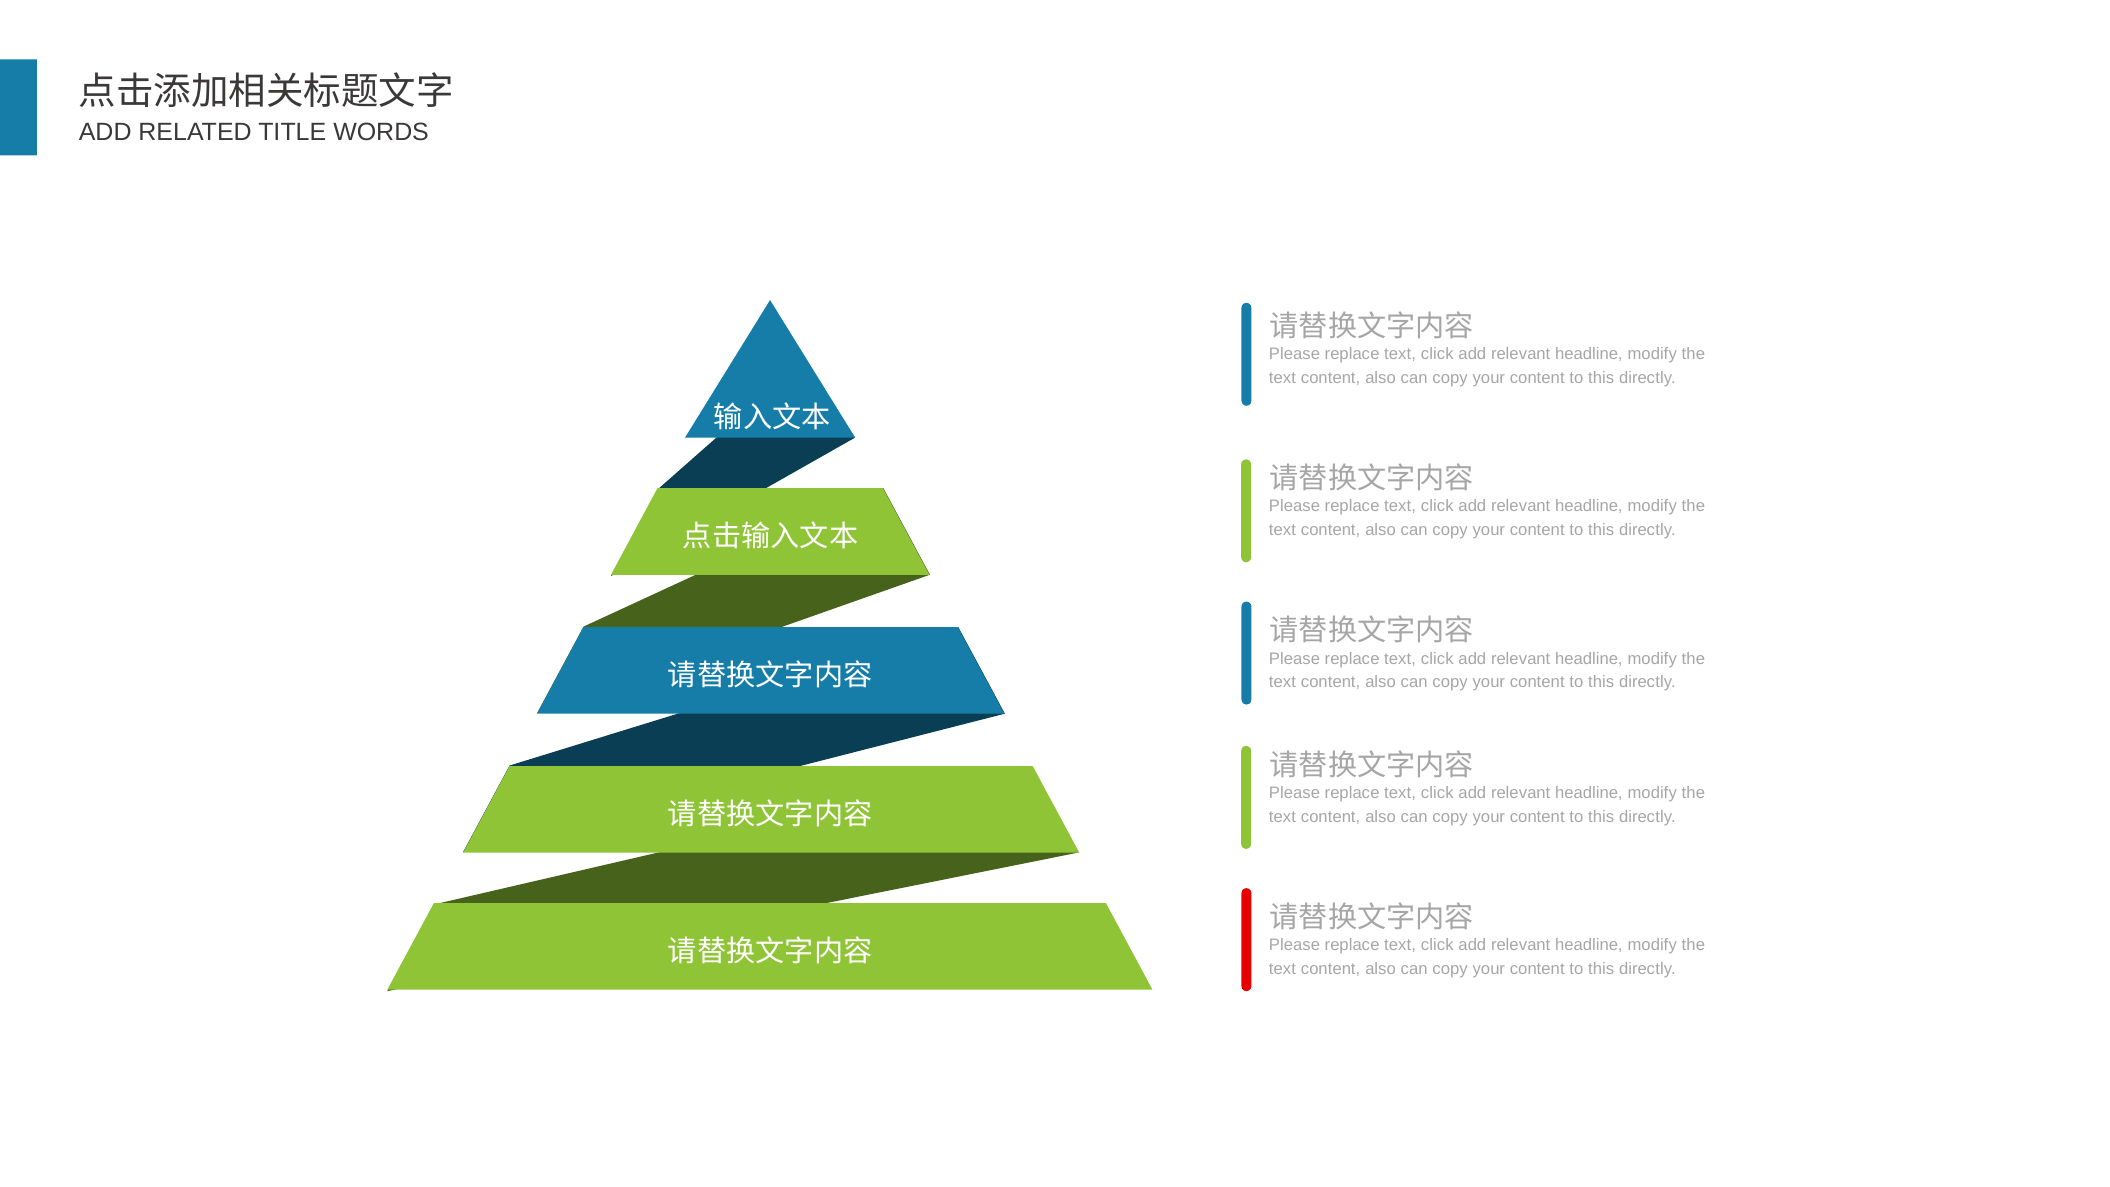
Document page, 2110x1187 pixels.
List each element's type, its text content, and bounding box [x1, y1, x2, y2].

text_box [1240, 458, 1253, 564]
text_box [1240, 600, 1253, 706]
text_box [1240, 301, 1253, 407]
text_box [1268, 300, 1712, 386]
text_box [463, 766, 1080, 853]
text_box [509, 714, 1004, 766]
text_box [1268, 738, 1712, 825]
text_box 点击添加相关标题文字 [62, 59, 470, 121]
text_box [1268, 452, 1712, 538]
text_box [610, 488, 930, 575]
text_box [1240, 886, 1253, 993]
text_box [659, 448, 837, 488]
text_box [440, 853, 1077, 903]
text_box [684, 300, 857, 448]
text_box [1268, 604, 1712, 690]
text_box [1268, 891, 1712, 977]
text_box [536, 627, 1005, 714]
text_box ADD RELATED TITLE WORDS [62, 107, 446, 154]
text_box [583, 575, 930, 627]
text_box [387, 903, 1153, 990]
text_box [1240, 744, 1253, 850]
